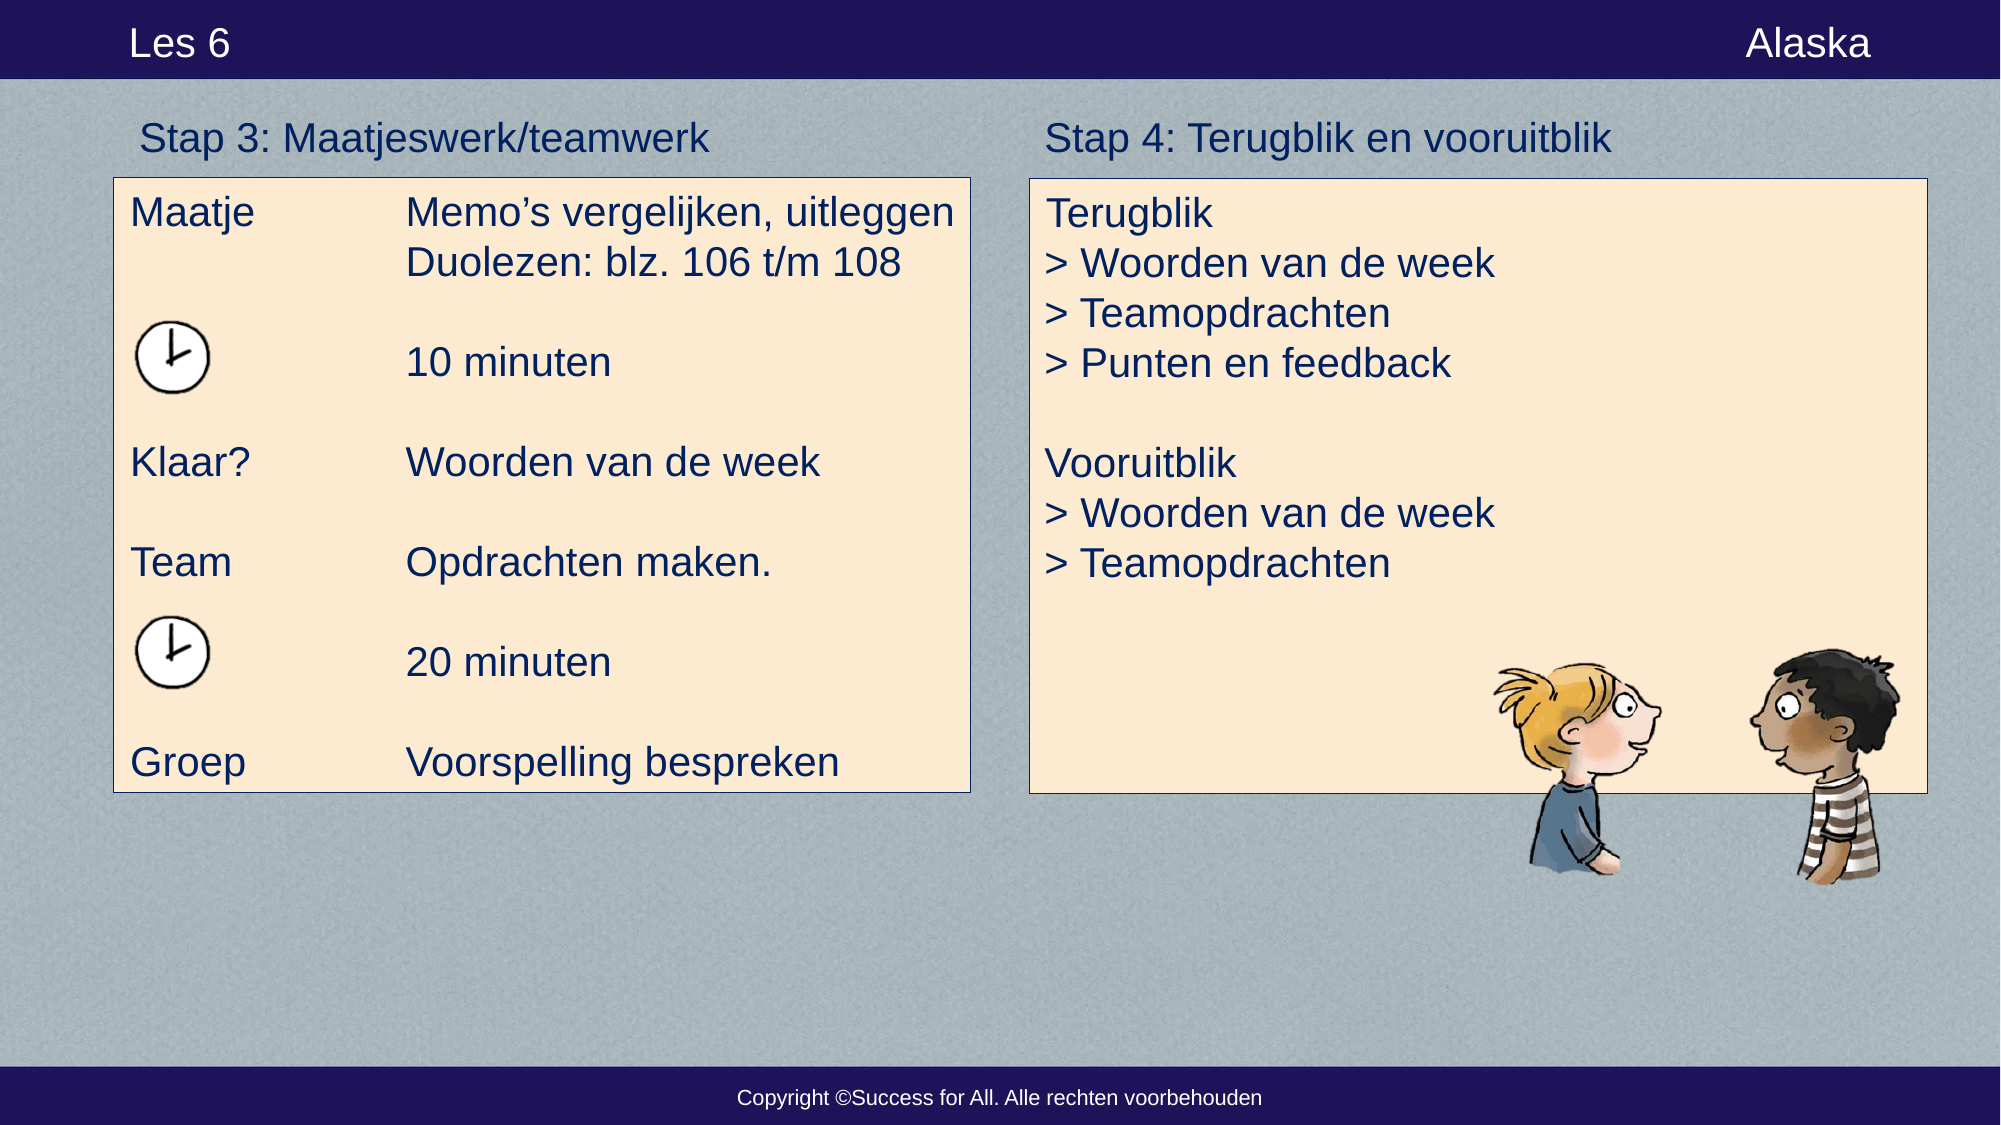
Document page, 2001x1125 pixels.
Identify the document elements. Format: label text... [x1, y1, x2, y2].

text_box Alaska [999, 8, 1886, 73]
text_box Copyright ©Success for All. Alle rechten voorbehouden [0, 1076, 2000, 1125]
text_box Les 6 [114, 8, 354, 73]
text_box Stap 4: Terugblik en vooruitblik [1029, 103, 1822, 169]
text_box Stap 3: Maatjeswerk/teamwerk [124, 103, 917, 169]
picture [0, 0, 2001, 1125]
text_box Terugblik > Woorden van de week > Teamopdrachten > Punten en feedback Vooruitblik > Woorden van de week > Teamopdrachten [1029, 178, 1928, 794]
text_box Maatje Memo’s vergelijken, uitleggen Duolezen: blz. 106 t/m 108 10 minuten Klaar? Woorden van de week Team Opdrachten maken. 20 minuten Groep Voorspelling bespreken [113, 177, 971, 793]
